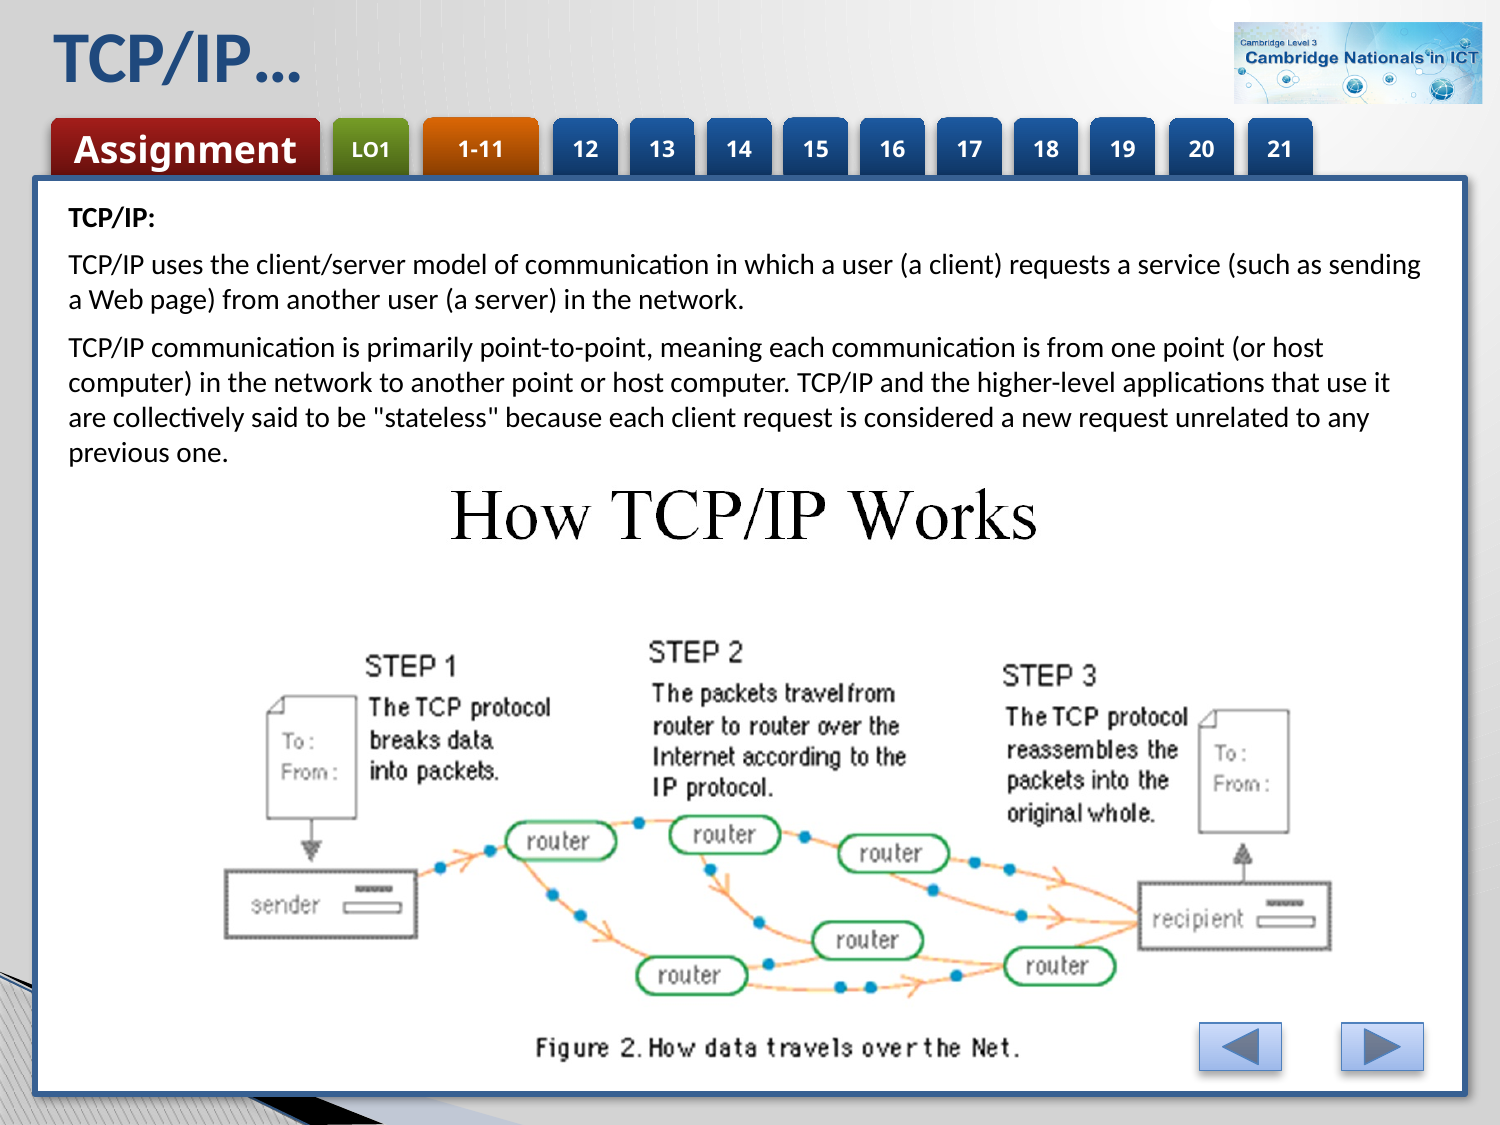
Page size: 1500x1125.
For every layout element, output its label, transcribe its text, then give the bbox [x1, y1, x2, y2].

text_box TCP/IP: TCP/IP uses the client/server model of communication in which a user (a client) requests a service (such as sending a Web page) from another user (a server) in the network. TCP/IP communication is primarily point-to-point, meaning each communication is from one point (or host computer) in the network to another point or host computer. TCP/IP and the higher-level applications that use it are collectively said to be "stateless" because each client request is considered a new request unrelated to any previous one. [53, 190, 1447, 476]
title TCP/IP… [39, 0, 1389, 124]
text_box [1199, 1022, 1424, 1071]
text_box [35, 178, 1465, 1094]
picture [1389, 22, 1483, 104]
picture [162, 478, 1336, 1083]
picture [281, 1114, 303, 1125]
